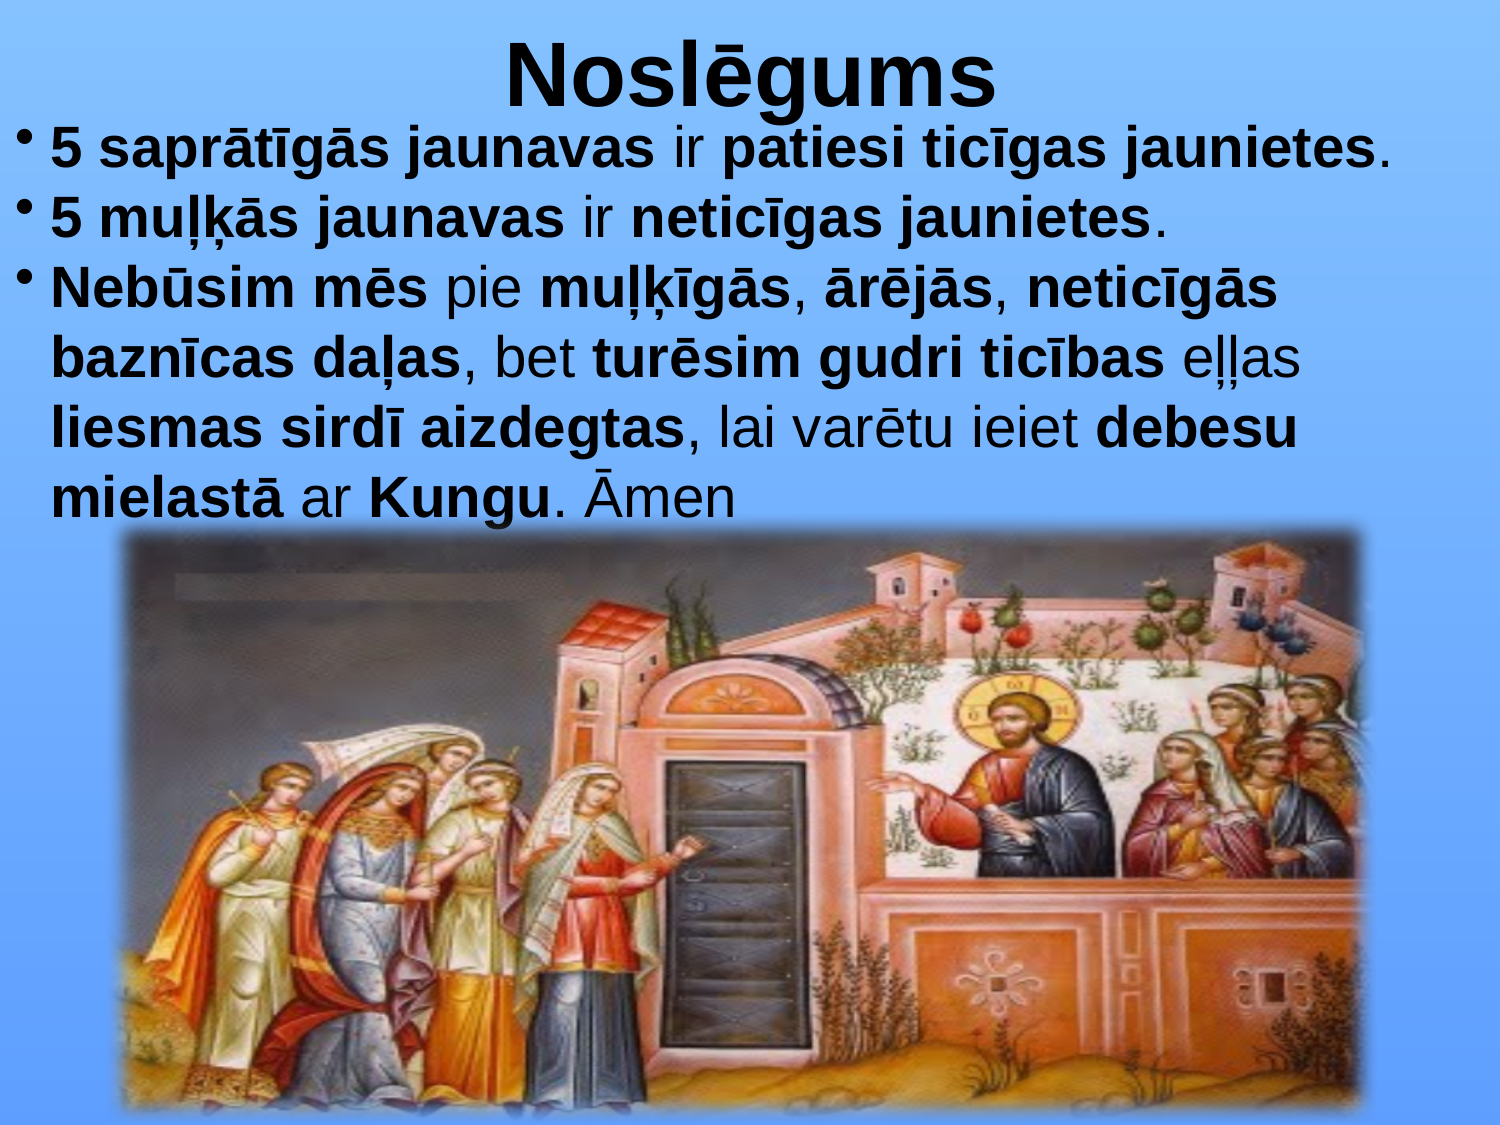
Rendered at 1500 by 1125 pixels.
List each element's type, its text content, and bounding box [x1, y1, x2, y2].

picture [105, 513, 1378, 1125]
title Noslēgums [76, 0, 1428, 101]
text_box 5 saprātīgās jaunavas ir patiesi ticīgas jaunietes. 5 muļķās jaunavas ir neticīgas jaunietes. Nebūsim mēs pie muļķīgās, ārējās, neticīgās baznīcas daļas, bet turēsim gudri ticības eļļas liesmas sirdī aizdegtas, lai varētu ieiet debesu mielastā ar Kungu. Āmen [0, 101, 1500, 537]
